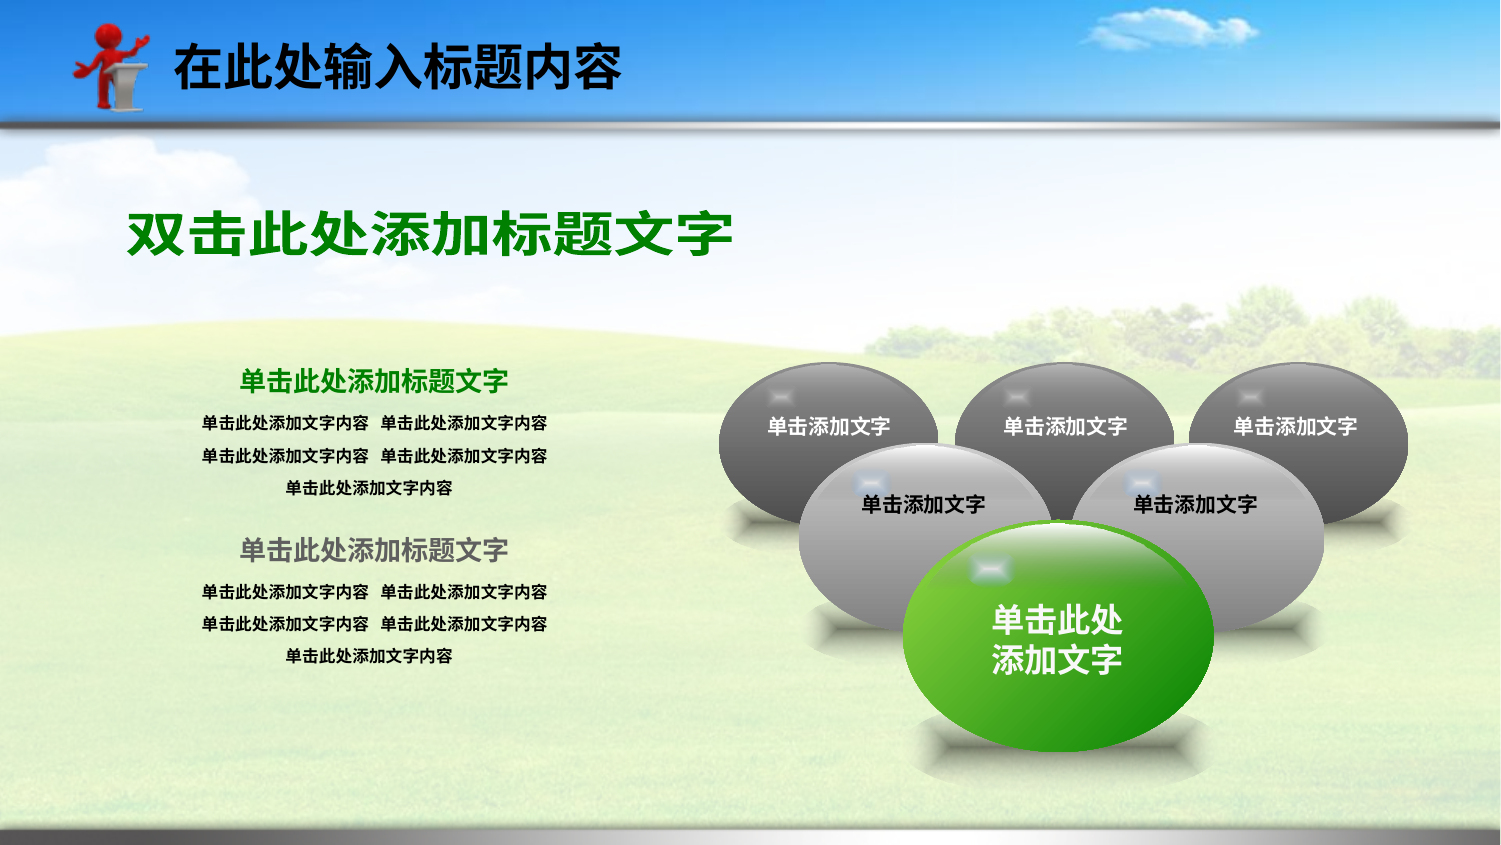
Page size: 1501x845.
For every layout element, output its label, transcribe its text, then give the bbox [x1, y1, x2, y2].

text_box 单击此处添加标题文字 [126, 358, 623, 403]
picture [0, 0, 1501, 845]
text_box 单击此处添加文字内容 单击此处添加文字内容 单击此处添加文字内容 单击此处添加文字内容 单击此处添加文字内容 [126, 403, 623, 504]
text_box 在此处输入标题内容 [108, 28, 688, 103]
text_box 单击此处添加标题文字 [126, 527, 623, 571]
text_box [716, 361, 1415, 797]
text_box 单击此处添加文字内容 单击此处添加文字内容 单击此处添加文字内容 单击此处添加文字内容 单击此处添加文字内容 [126, 571, 623, 672]
